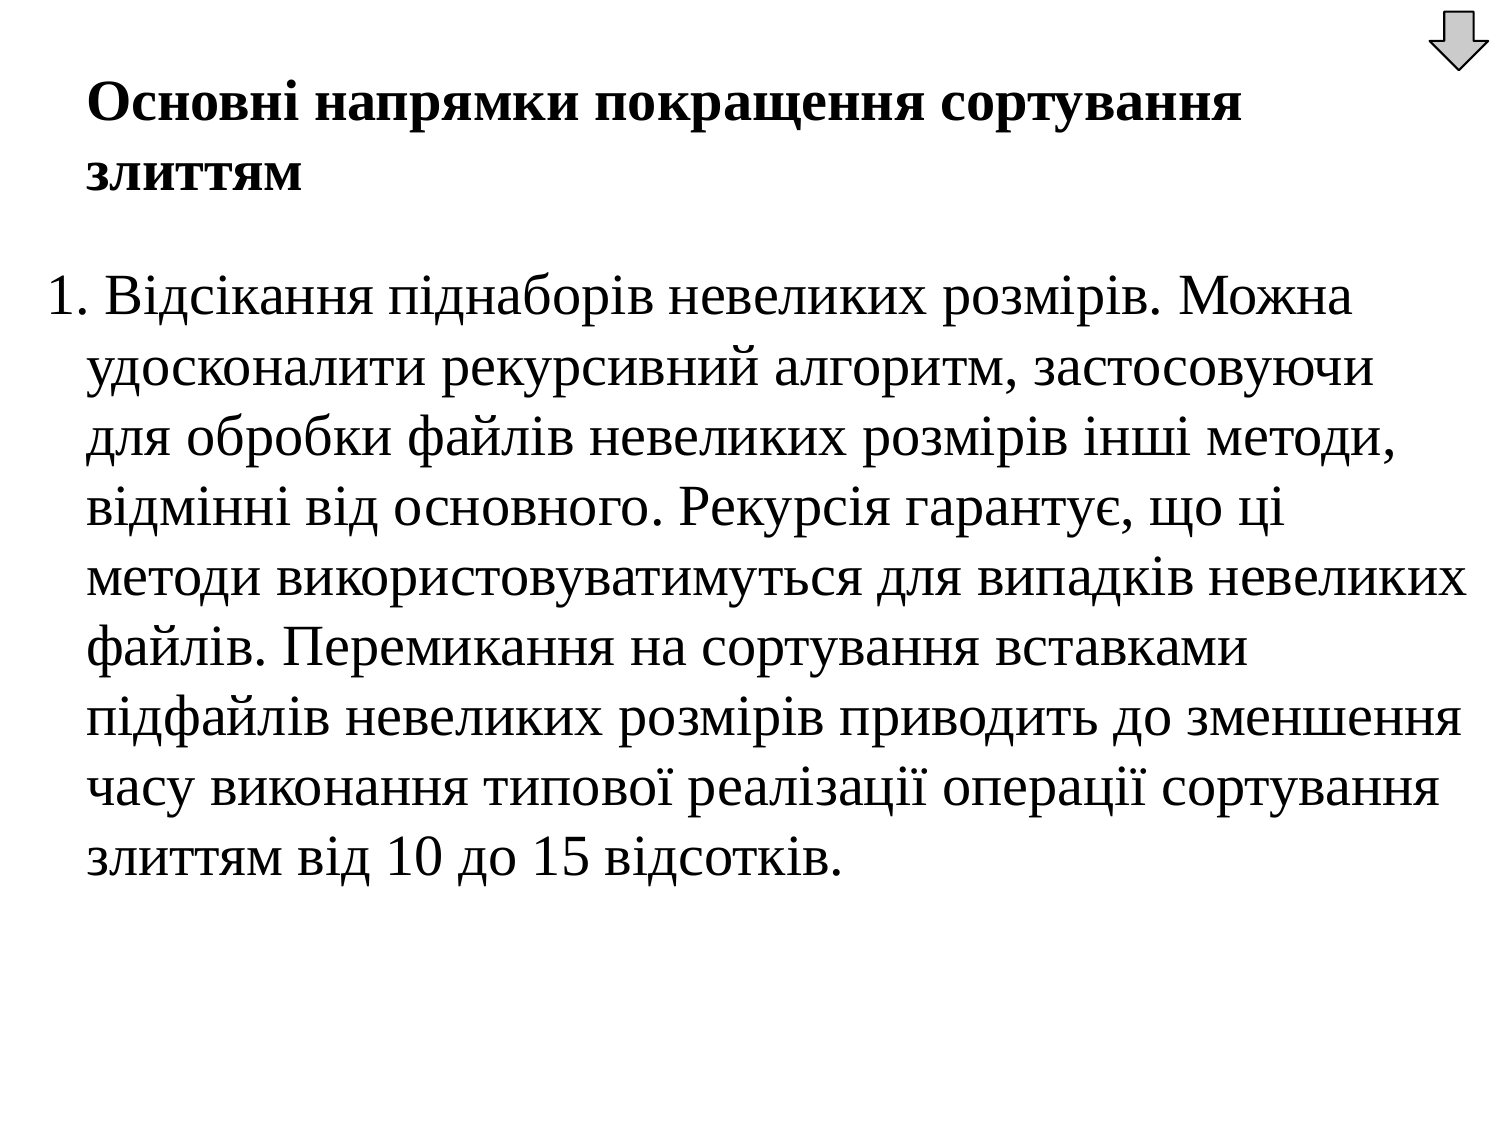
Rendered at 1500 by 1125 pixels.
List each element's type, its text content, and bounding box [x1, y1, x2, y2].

list Основні напрямки покращення сортування злиттям 1. Відсікання піднаборів невеликих розмірів. Можна удосконалити рекурсивний алгоритм, застосовуючи для обробки файлів невеликих розмірів інші методи, відмінні від основного. Рекурсія гарантує, що ці методи використовуватимуться для випадків невеликих файлів. Перемикання на сортування вставками підфайлів невеликих розмірів приводить до зменшення часу виконання типової реалізації операції сортування злиттям від 10 до 15 відсотків. [0, 54, 1500, 1122]
text_box [1429, 11, 1489, 71]
